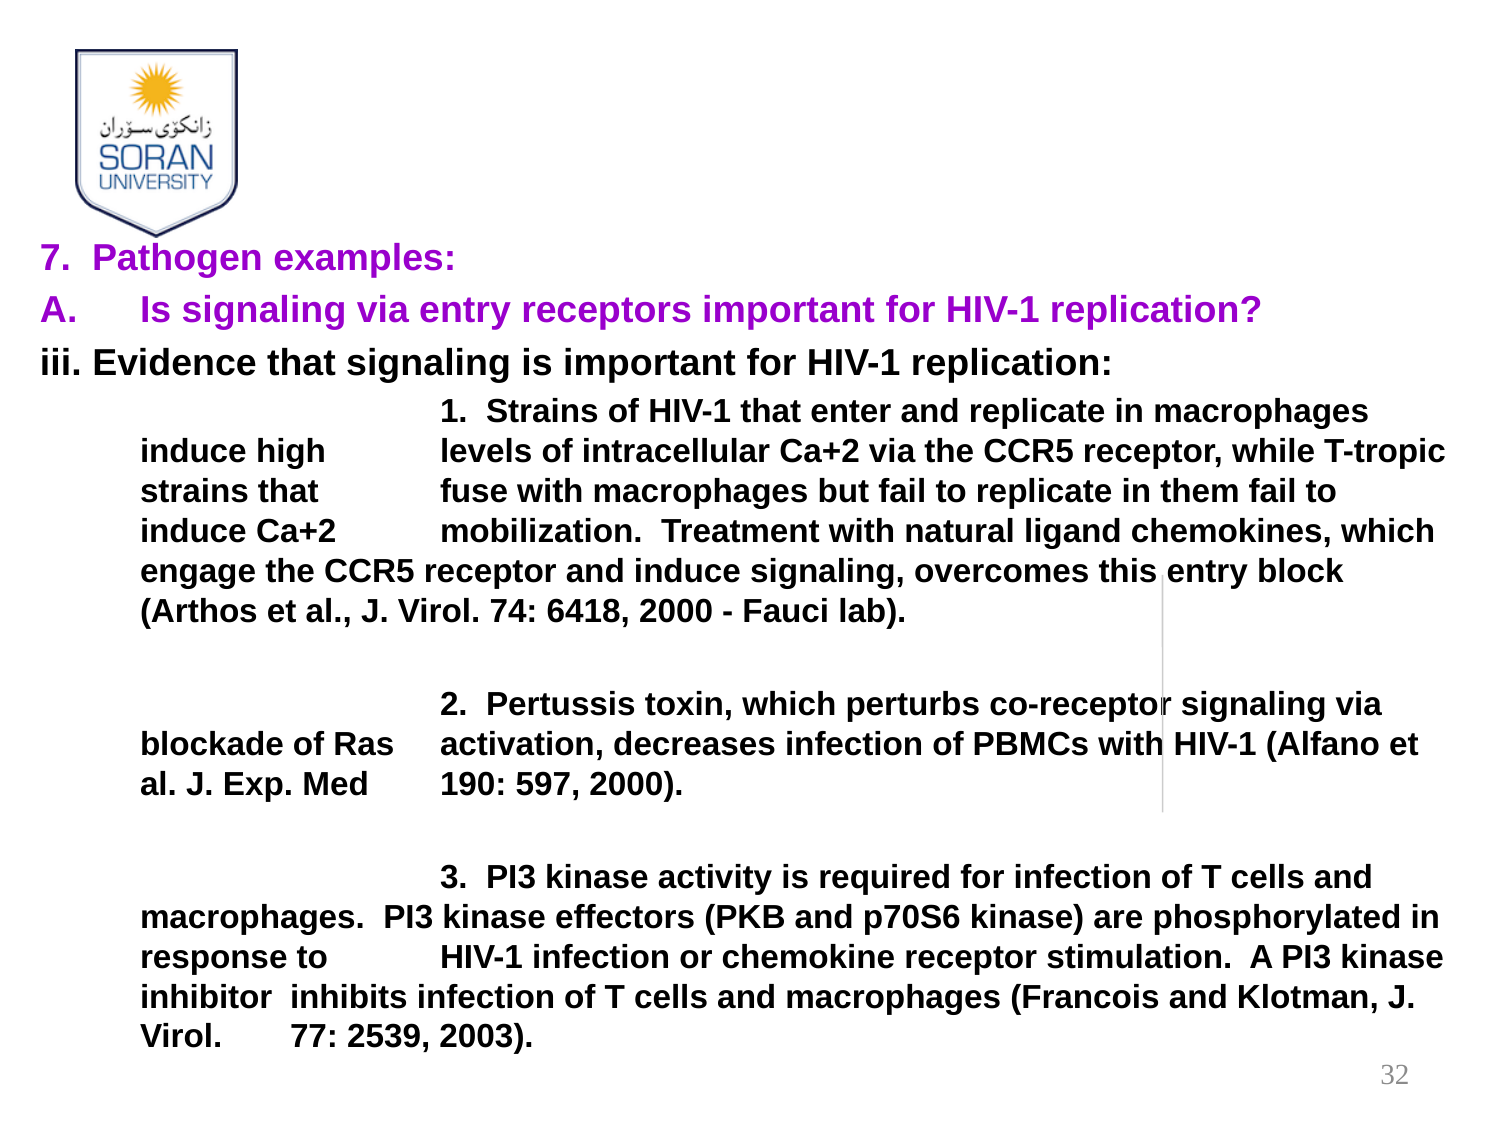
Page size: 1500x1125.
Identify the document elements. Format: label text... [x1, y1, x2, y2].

picture [75, 49, 238, 224]
slide_number 32 [1074, 1042, 1425, 1103]
subtitle 7. Pathogen examples: Is signaling via entry receptors important for HIV-1 replication? iii. Evidence that signaling is important for HIV-1 replication: 1. Strains of HIV-1 that enter and replicate in macrophages induce high levels of intracellular Ca+2 via the CCR5 receptor, while T-tropic strains that fuse with macrophages but fail to replicate in them fail to induce Ca+2 mobilization. Treatment with natural ligand chemokines, which engage the CCR5 receptor and induce signaling, overcomes this entry block (Arthos et al., J. Virol. 74: 6418, 2000 - Fauci lab). 2. Pertussis toxin, which perturbs co-receptor signaling via blockade of Ras activation, decreases infection of PBMCs with HIV-1 (Alfano et al. J. Exp. Med 190: 597, 2000). 3. PI3 kinase activity is required for infection of T cells and macrophages. PI3 kinase effectors (PKB and p70S6 kinase) are phosphorylated in response to HIV-1 infection or chemokine receptor stimulation. A PI3 kinase inhibitor inhibits infection of T cells and macrophages (Francois and Klotman, J. Virol. 77: 2539, 2003). [24, 224, 1463, 1113]
